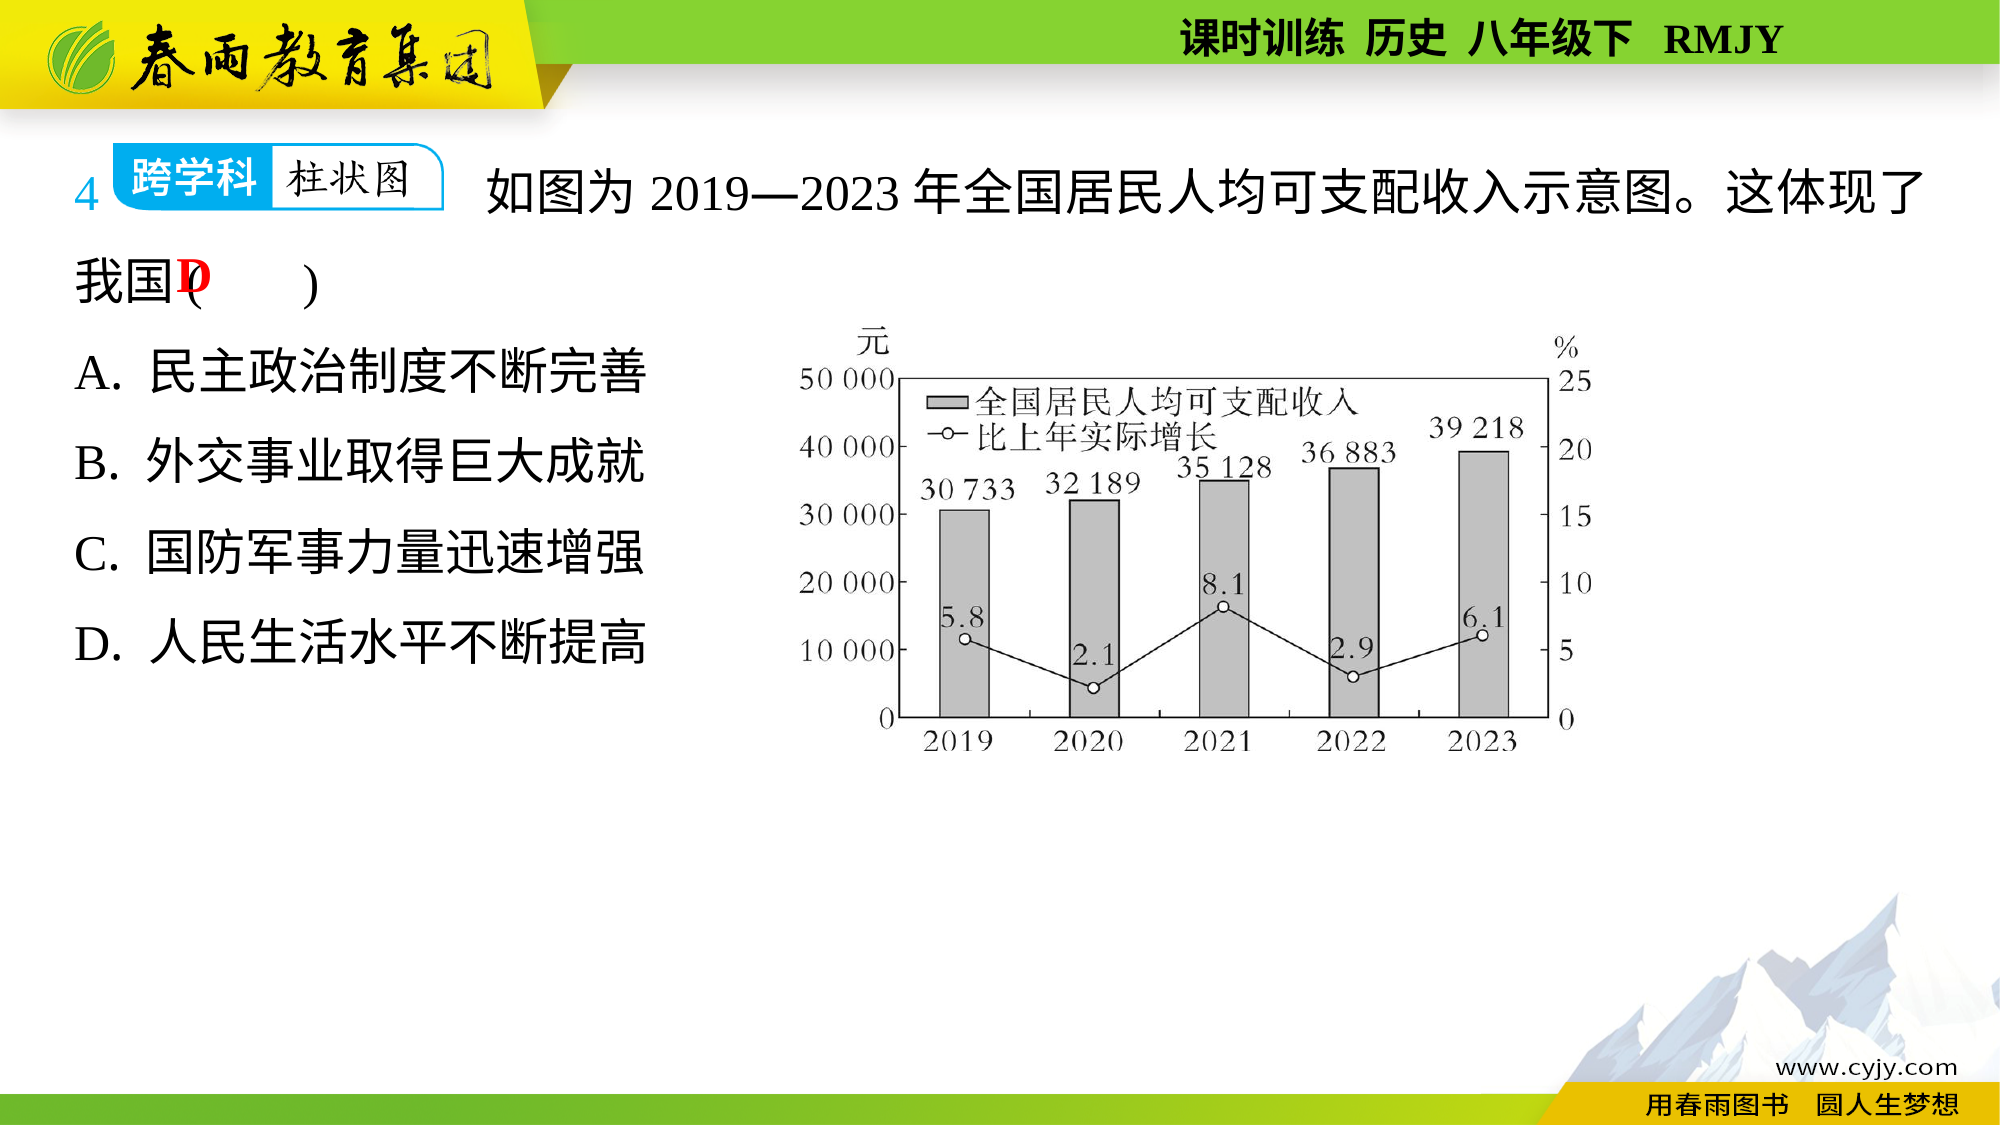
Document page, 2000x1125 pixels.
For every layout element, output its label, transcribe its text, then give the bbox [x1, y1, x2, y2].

text_box D [161, 234, 228, 310]
list 4 如图为2019—2023年全国居民人均可支配收入示意图。这体现了我国( ) A. 民主政治制度不断完善 B. 外交事业取得巨大成就 C. 国防军事力量迅速增强 D. 人民生活水平不断提高 [59, 122, 1944, 683]
picture [0, 0, 2000, 1125]
